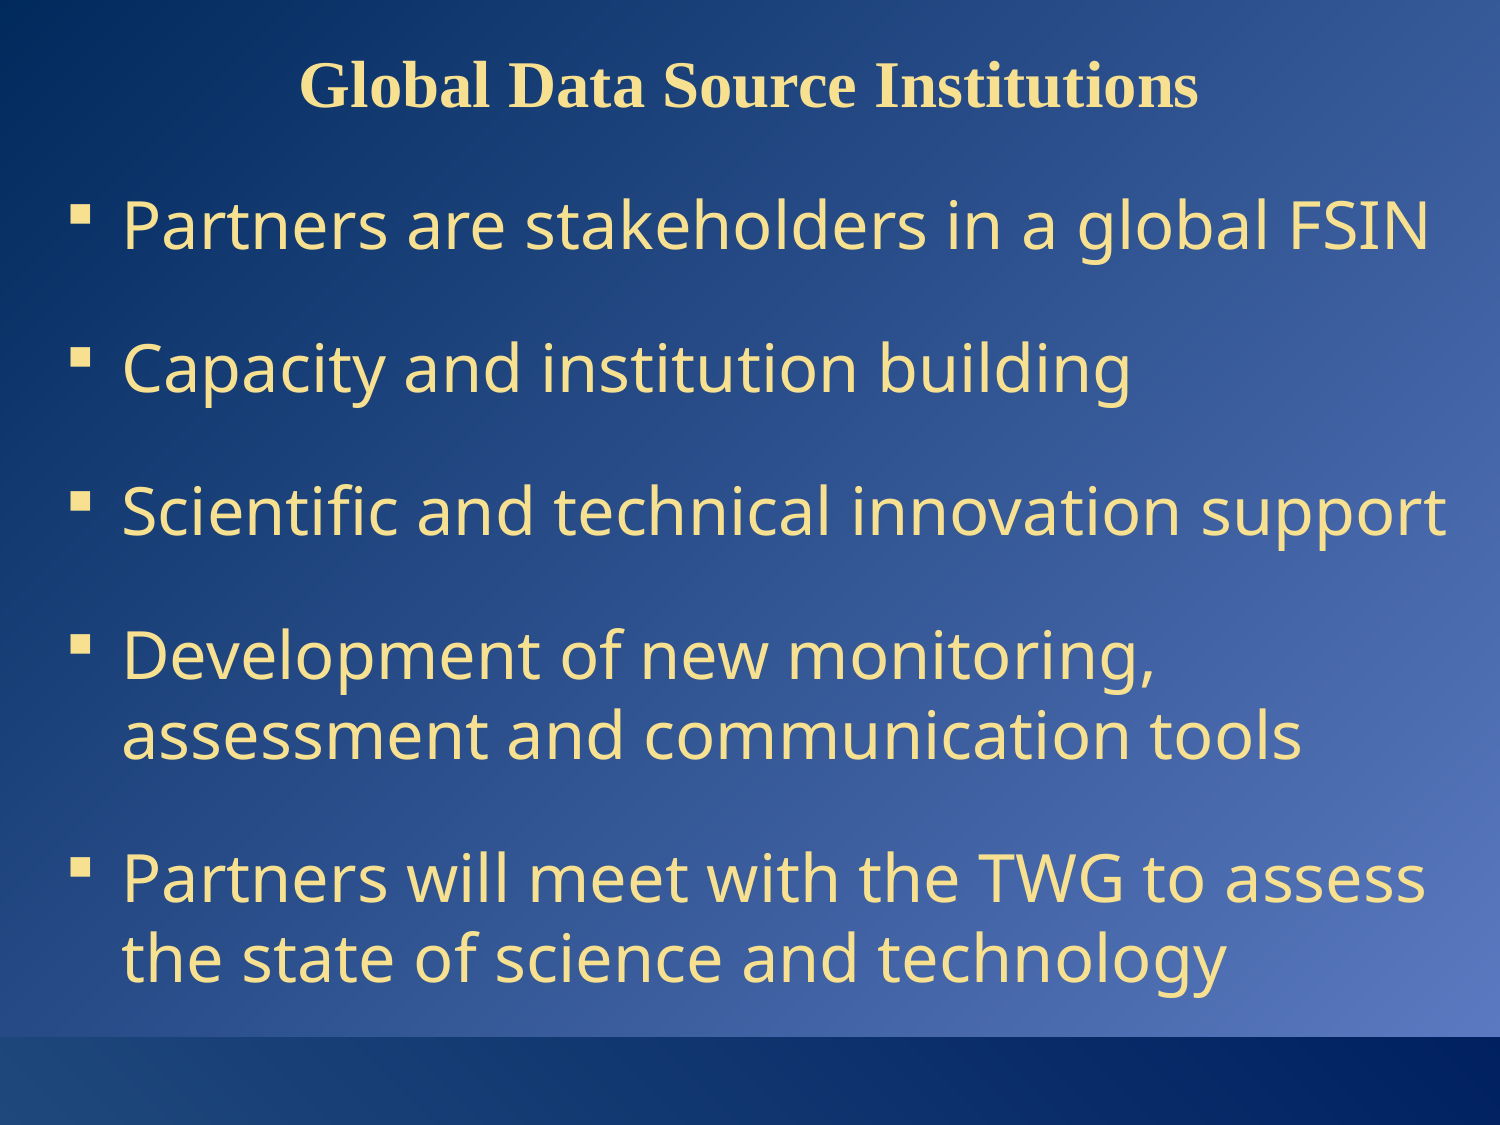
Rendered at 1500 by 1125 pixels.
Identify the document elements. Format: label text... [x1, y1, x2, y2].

title Global Data Source Institutions [49, 24, 1451, 138]
list Partners are stakeholders in a global FSIN Capacity and institution building Scientific and technical innovation support Development of new monitoring, assessment and communication tools Partners will meet with the TWG to assess the state of science and technology [49, 174, 1500, 1013]
